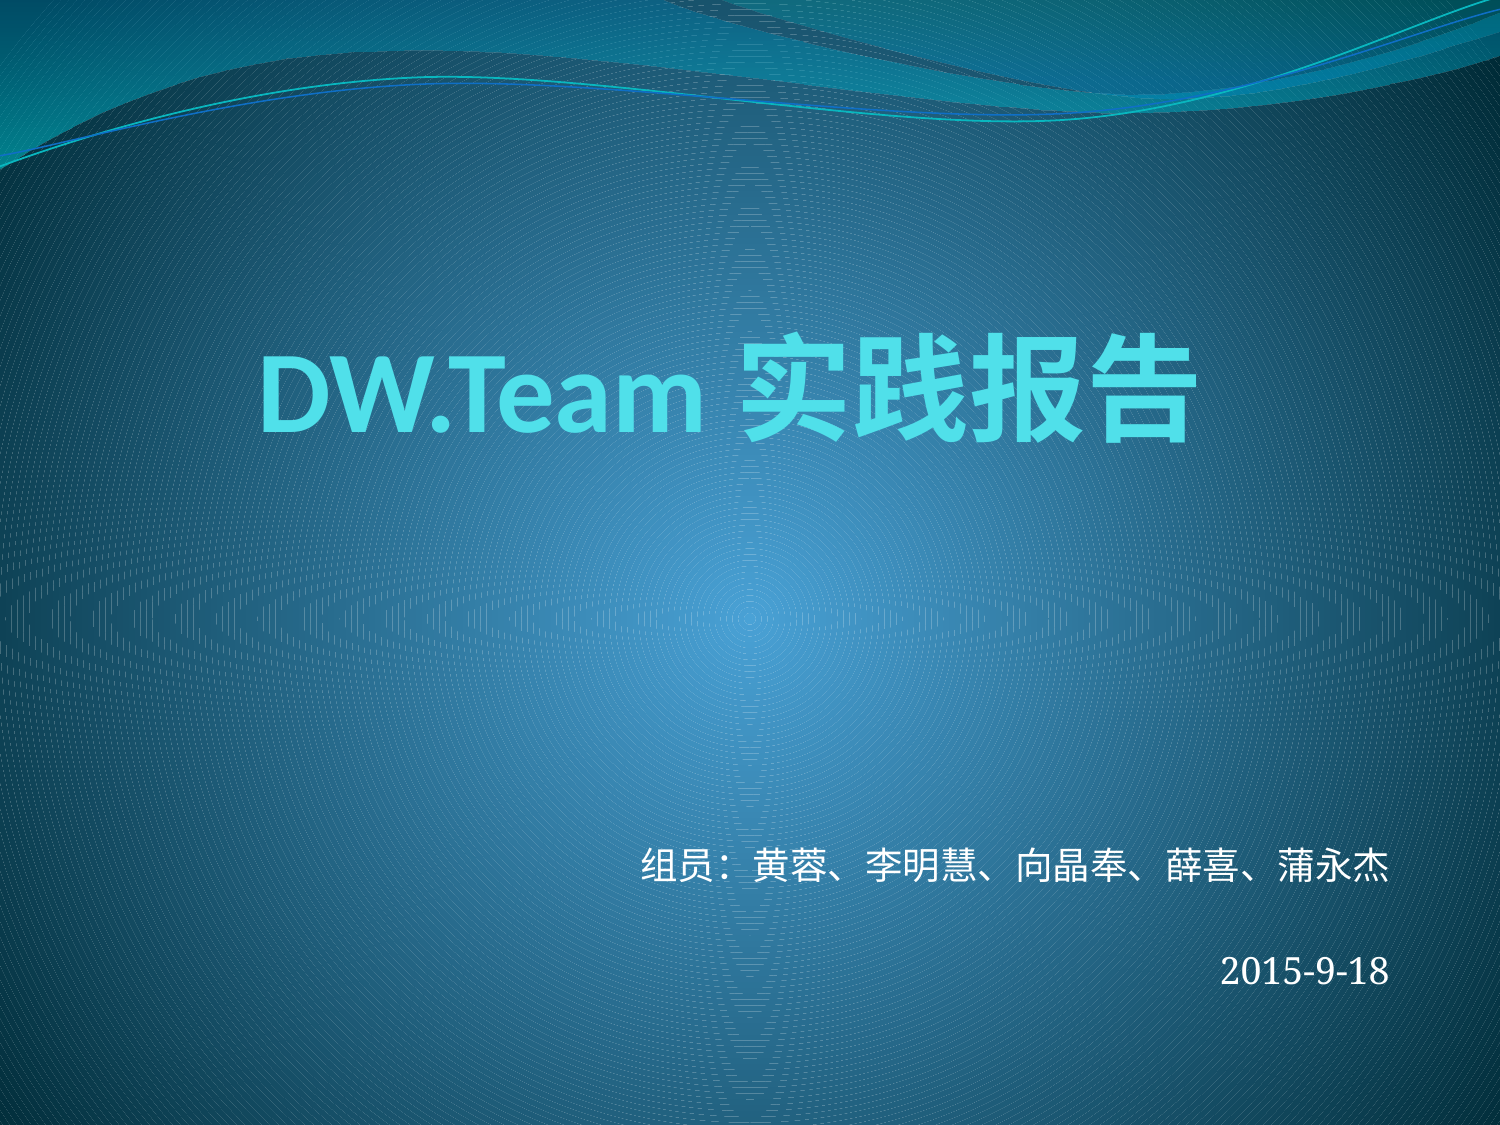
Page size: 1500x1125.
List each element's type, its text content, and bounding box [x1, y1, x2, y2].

subtitle 组员：黄蓉、李明慧、向晶奉、薛喜、蒲永杰 2015-9-18 [112, 834, 1401, 959]
title DW.Team实践报告 [87, 224, 1376, 457]
